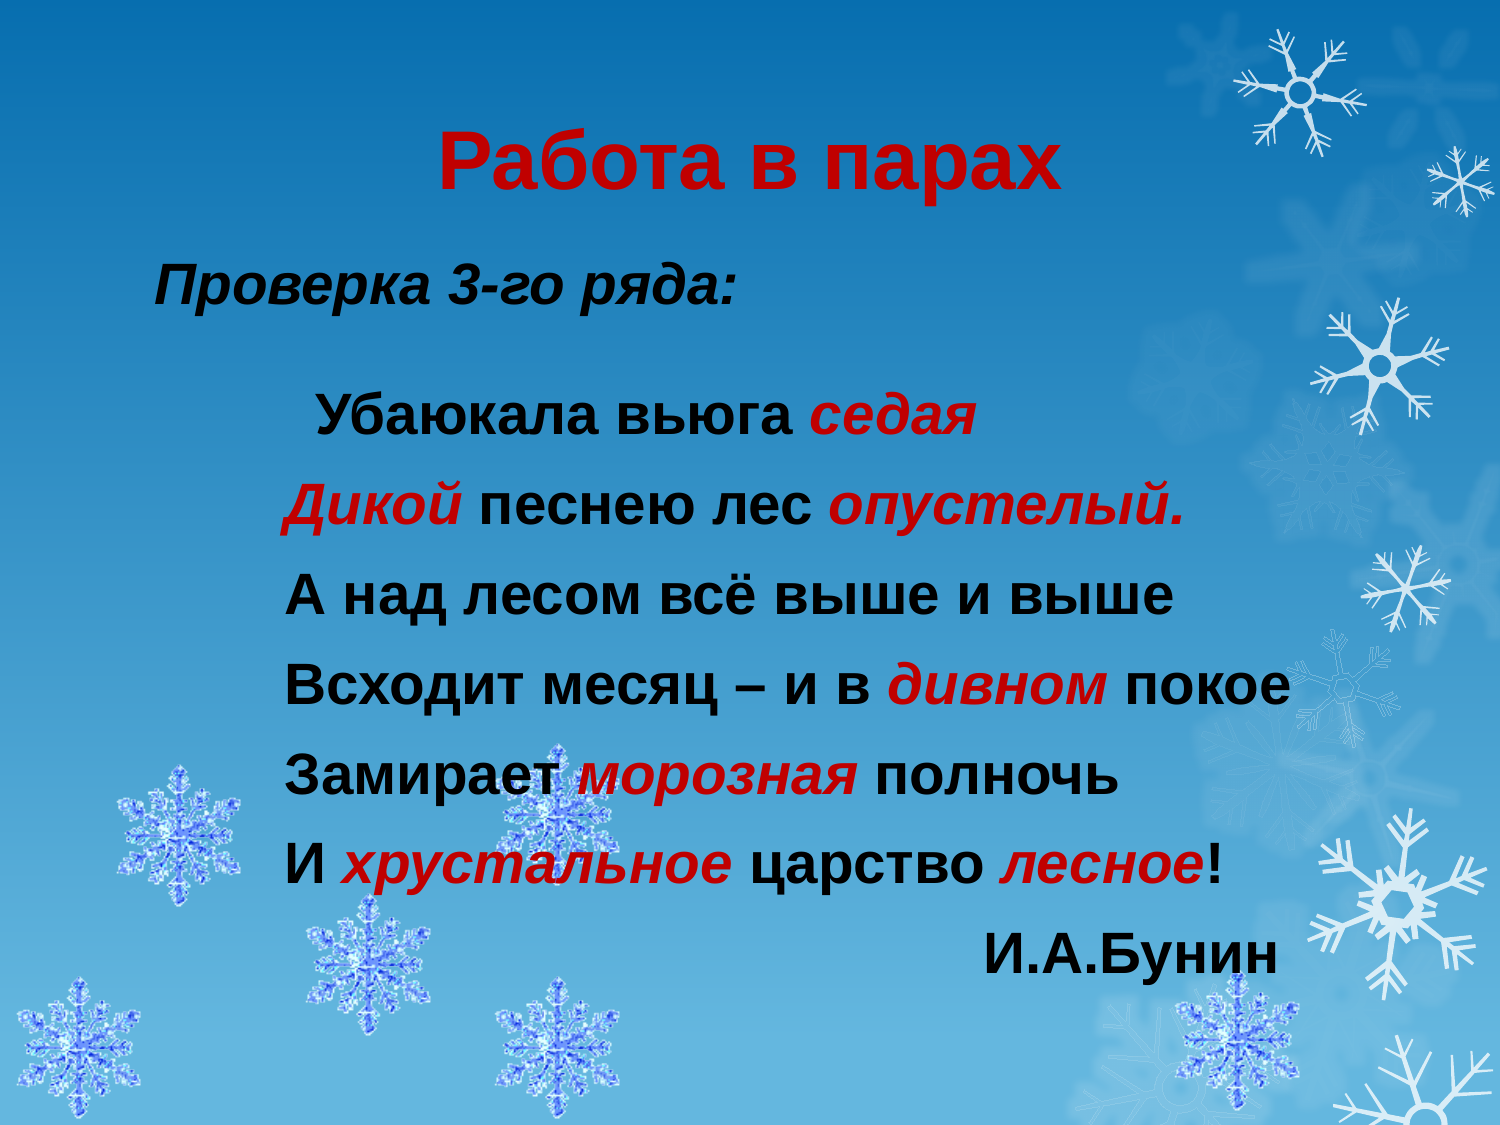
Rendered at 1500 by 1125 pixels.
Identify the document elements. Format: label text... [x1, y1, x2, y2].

picture [0, 974, 151, 1125]
picture [477, 740, 629, 892]
picture [477, 974, 629, 1125]
picture [288, 890, 440, 1042]
picture [1158, 965, 1310, 1117]
picture [99, 761, 251, 913]
text_box Работа в парах Проверка 3-го ряда: Убаюкала вьюга седая Дикой песнею лес опустелый. А над лесом всё выше и выше Всходит месяц – и в дивном покое Замирает морозная полночь И хрустальное царство лесное! И.А.Бунин [58, 98, 1453, 1063]
